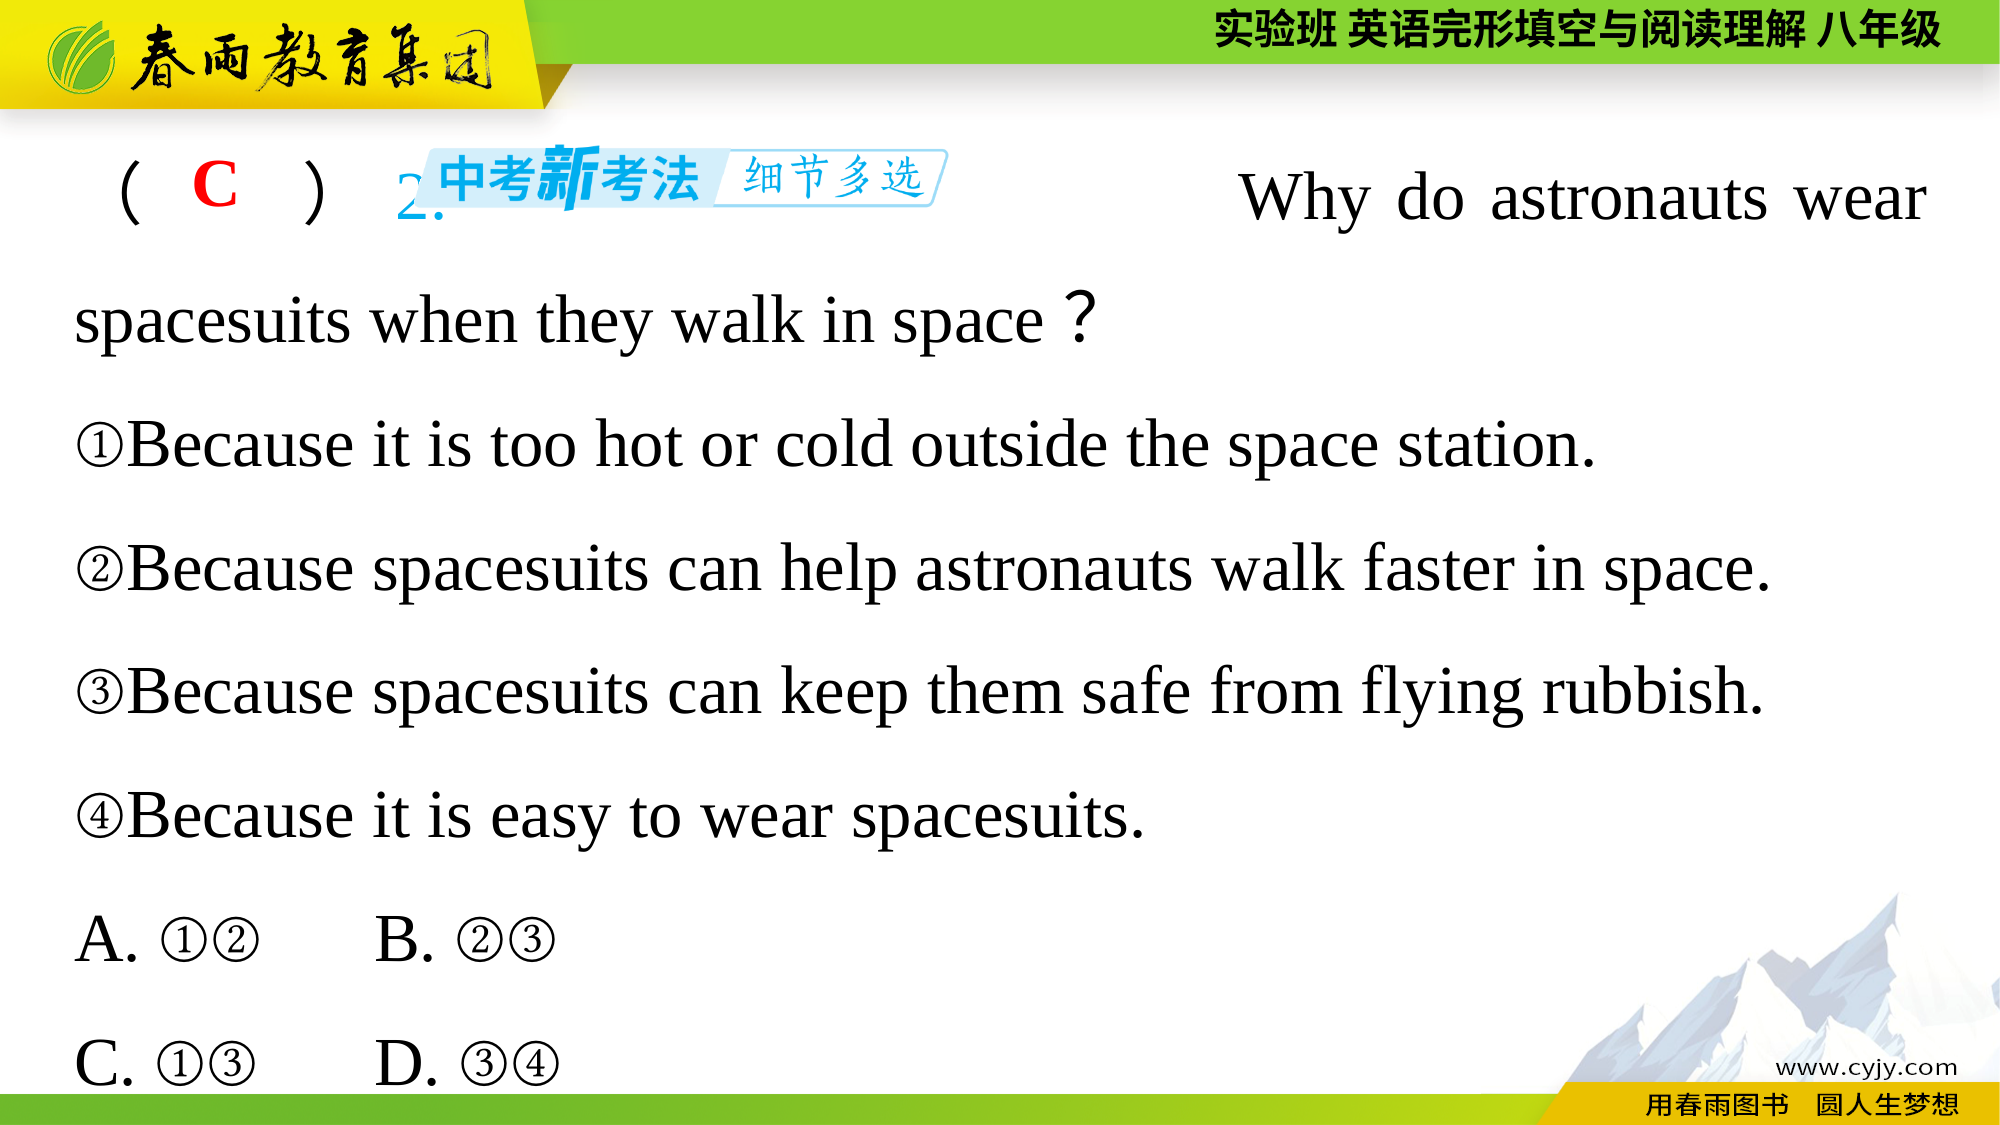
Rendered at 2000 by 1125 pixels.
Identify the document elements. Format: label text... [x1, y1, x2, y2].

list （ ）2. Why do astronauts wear spacesuits when they walk in space？ ①Because it is too hot or cold outside the space station. ②Because spacesuits can help astronauts walk faster in space. ③Because spacesuits can keep them safe from flying rubbish. ④Because it is easy to wear spacesuits. A. ①② B. ②③ C. ①③ D. ③④ [59, 101, 1944, 1117]
text_box C [176, 130, 256, 228]
picture [0, 0, 2000, 1125]
